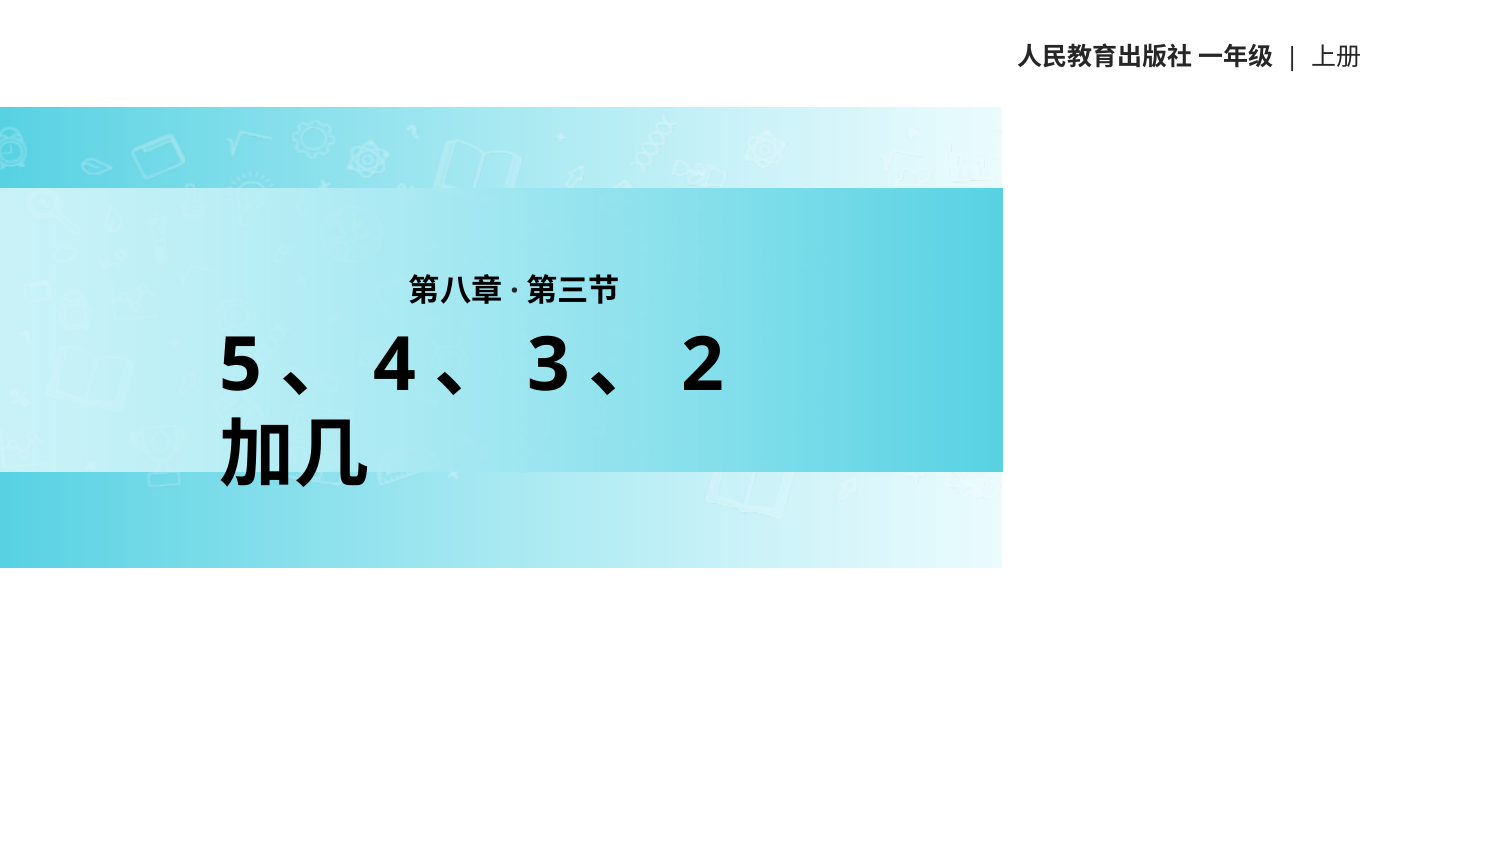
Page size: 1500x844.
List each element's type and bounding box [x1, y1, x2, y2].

text_box [204, 244, 825, 415]
text_box [0, 103, 1500, 844]
